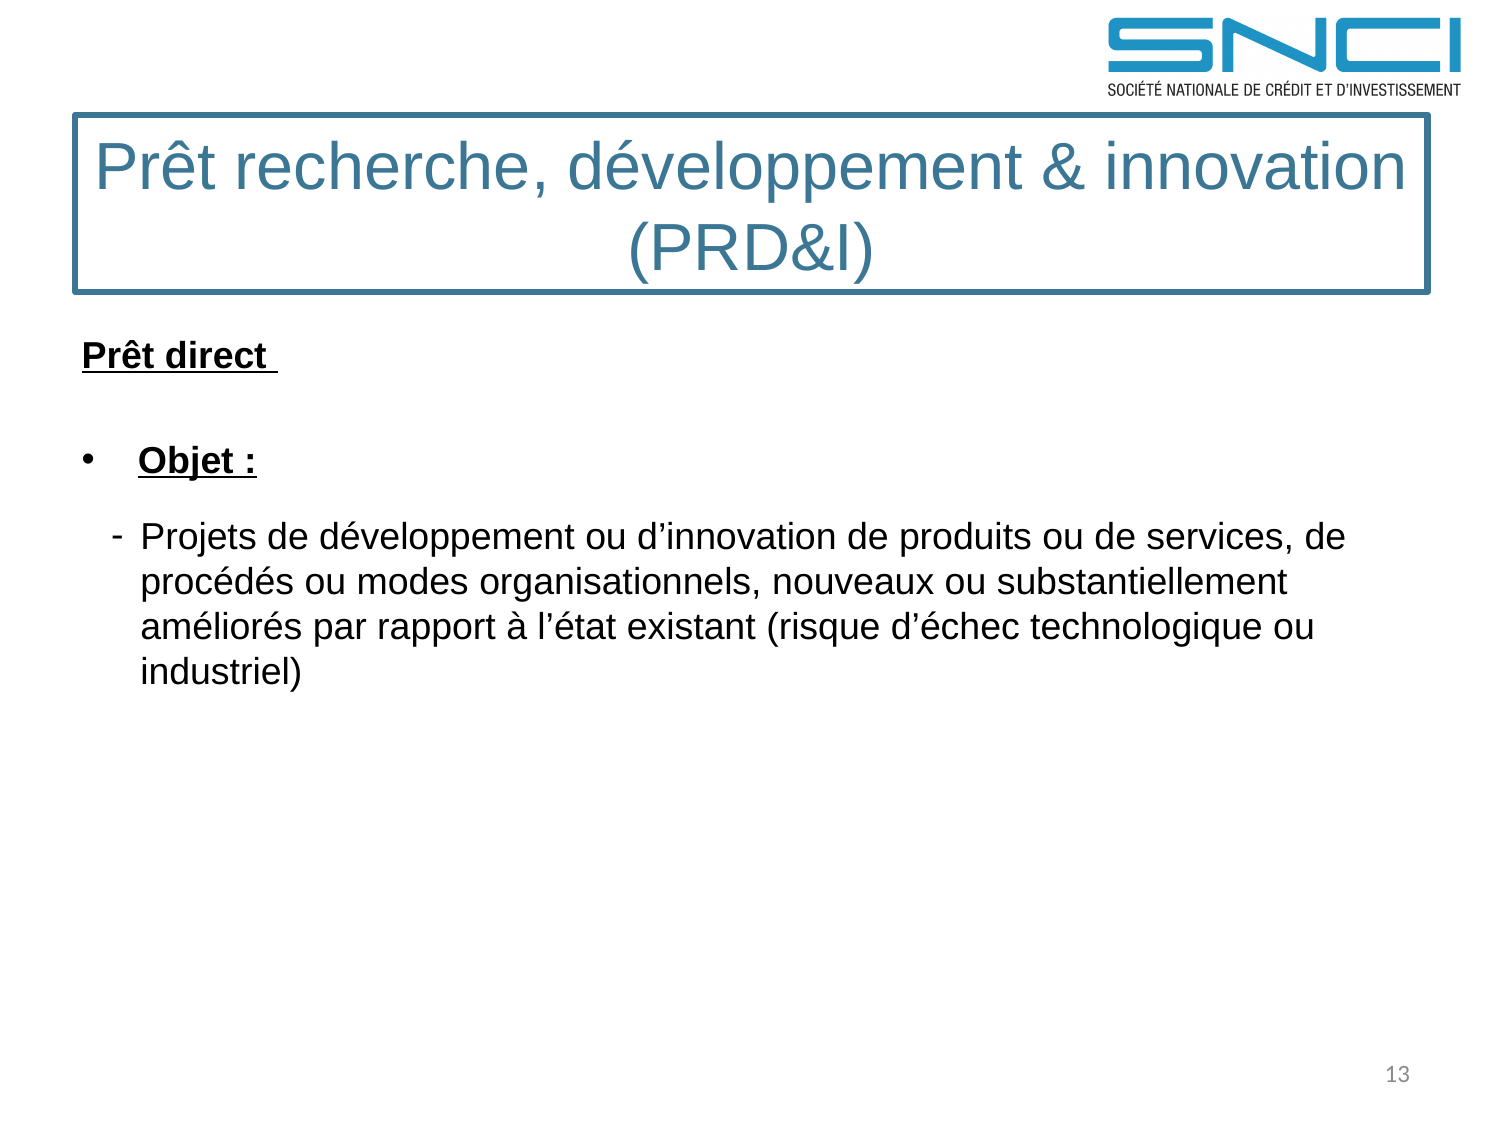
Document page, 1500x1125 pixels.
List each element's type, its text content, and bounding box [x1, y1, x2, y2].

title Prêt recherche, développement & innovation (PRD&I) [73, 113, 1430, 294]
list Prêt direct Objet : Projets de développement ou d’innovation de produits ou de services, de procédés ou modes organisationnels, nouveaux ou substantiellement améliorés par rapport à l’état existant (risque d’échec technologique ou industriel) [66, 323, 1427, 1033]
picture [1105, 14, 1465, 100]
slide_number 13 [1074, 1042, 1425, 1103]
